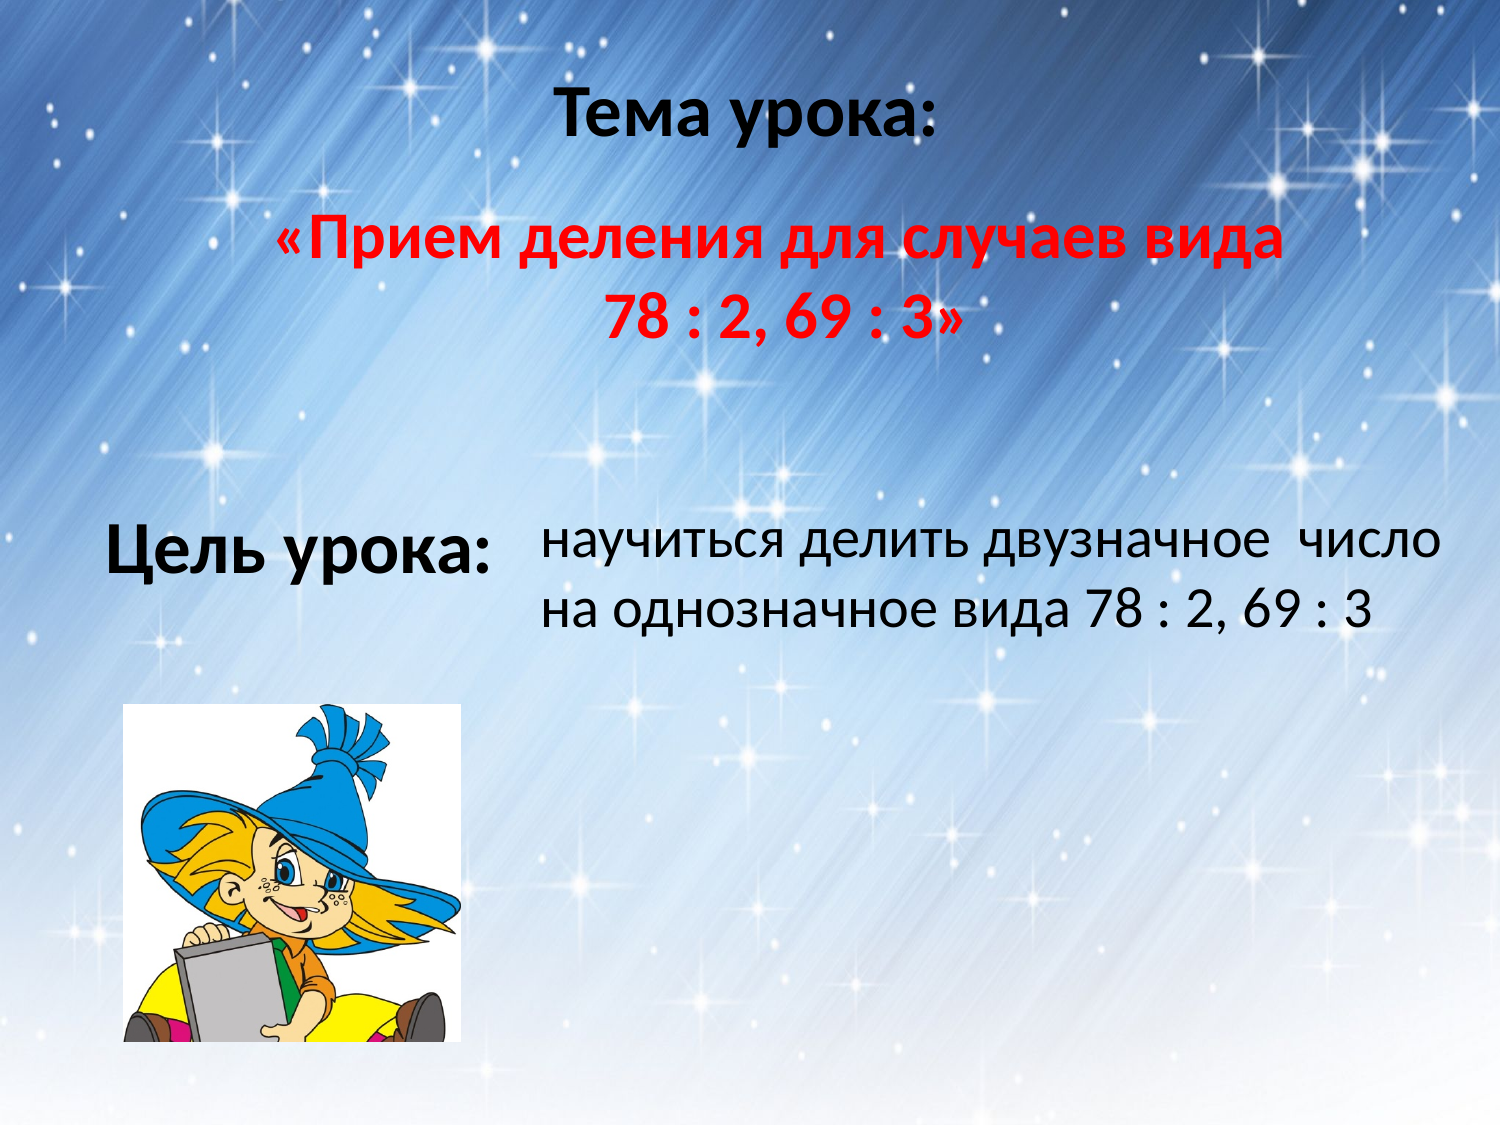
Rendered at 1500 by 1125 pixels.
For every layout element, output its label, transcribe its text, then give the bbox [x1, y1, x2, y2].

text_box научиться делить двузначное число на однозначное вида 78 : 2, 69 : 3 [525, 491, 1459, 647]
text_box Цель урока: [90, 491, 525, 597]
text_box «Прием деления для случаев вида 78 : 2, 69 : 3» [123, 184, 1435, 360]
text_box Тема урока: [539, 54, 955, 160]
picture [0, 0, 1500, 1125]
